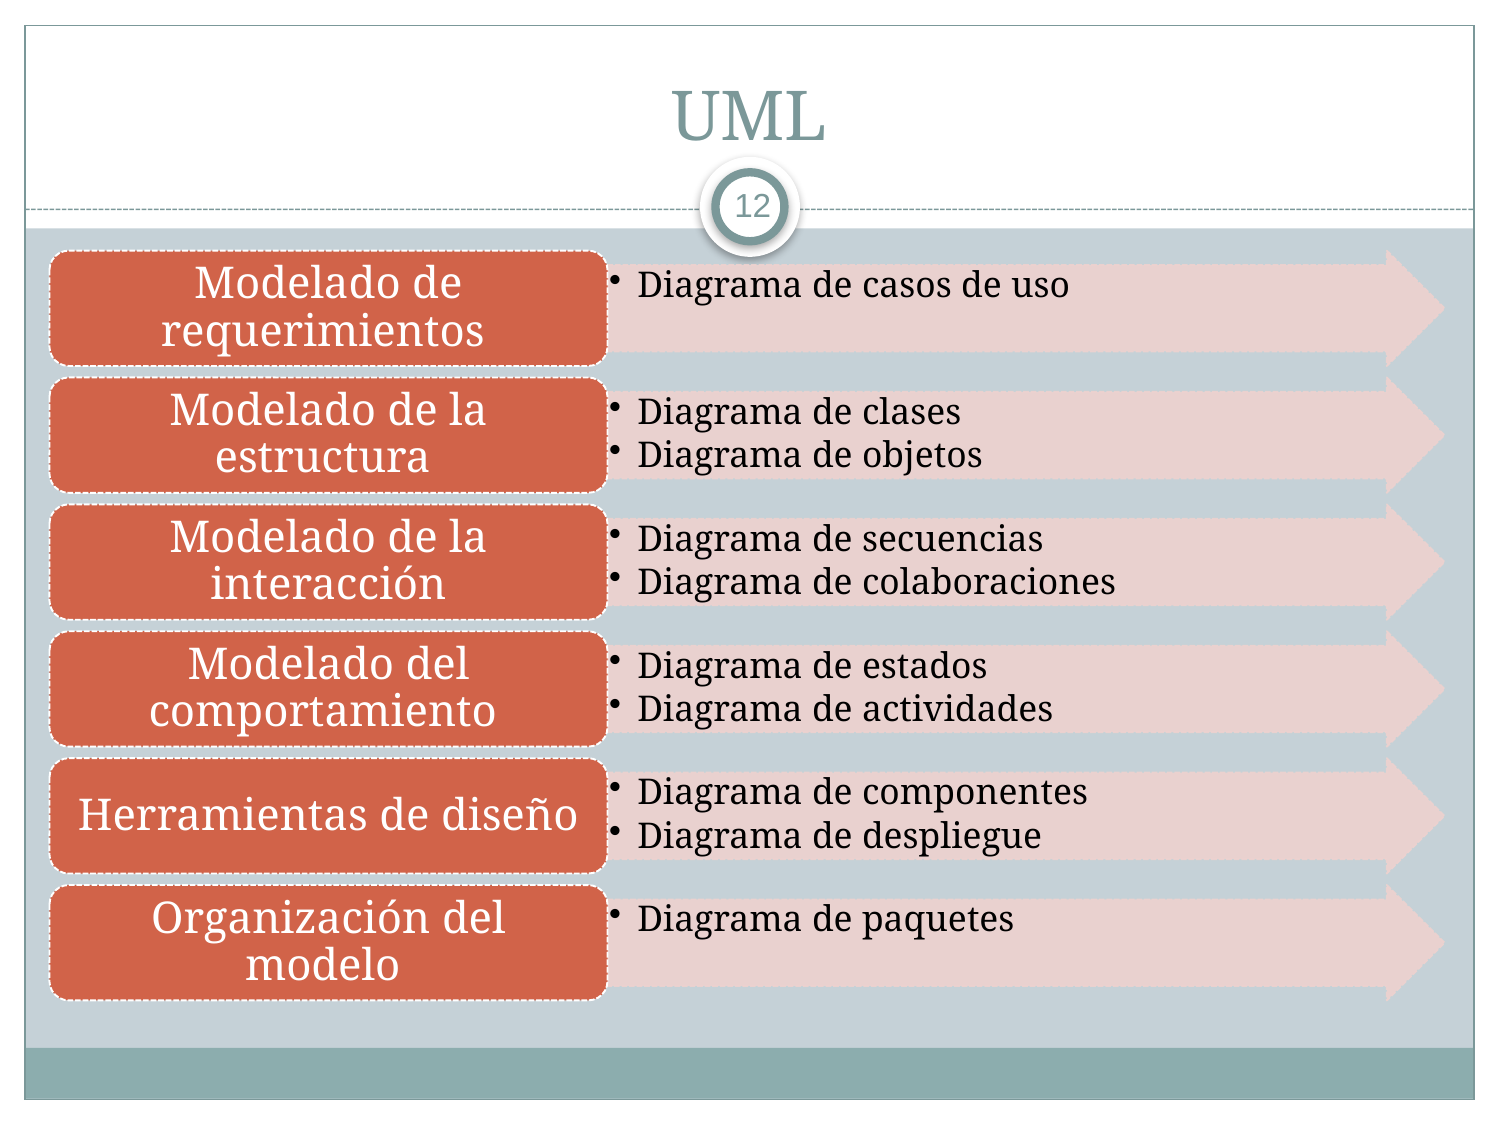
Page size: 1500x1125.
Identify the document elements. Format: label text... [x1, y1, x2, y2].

slide_number 12 [715, 168, 791, 241]
title UML [49, 37, 1450, 162]
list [49, 250, 1445, 1001]
